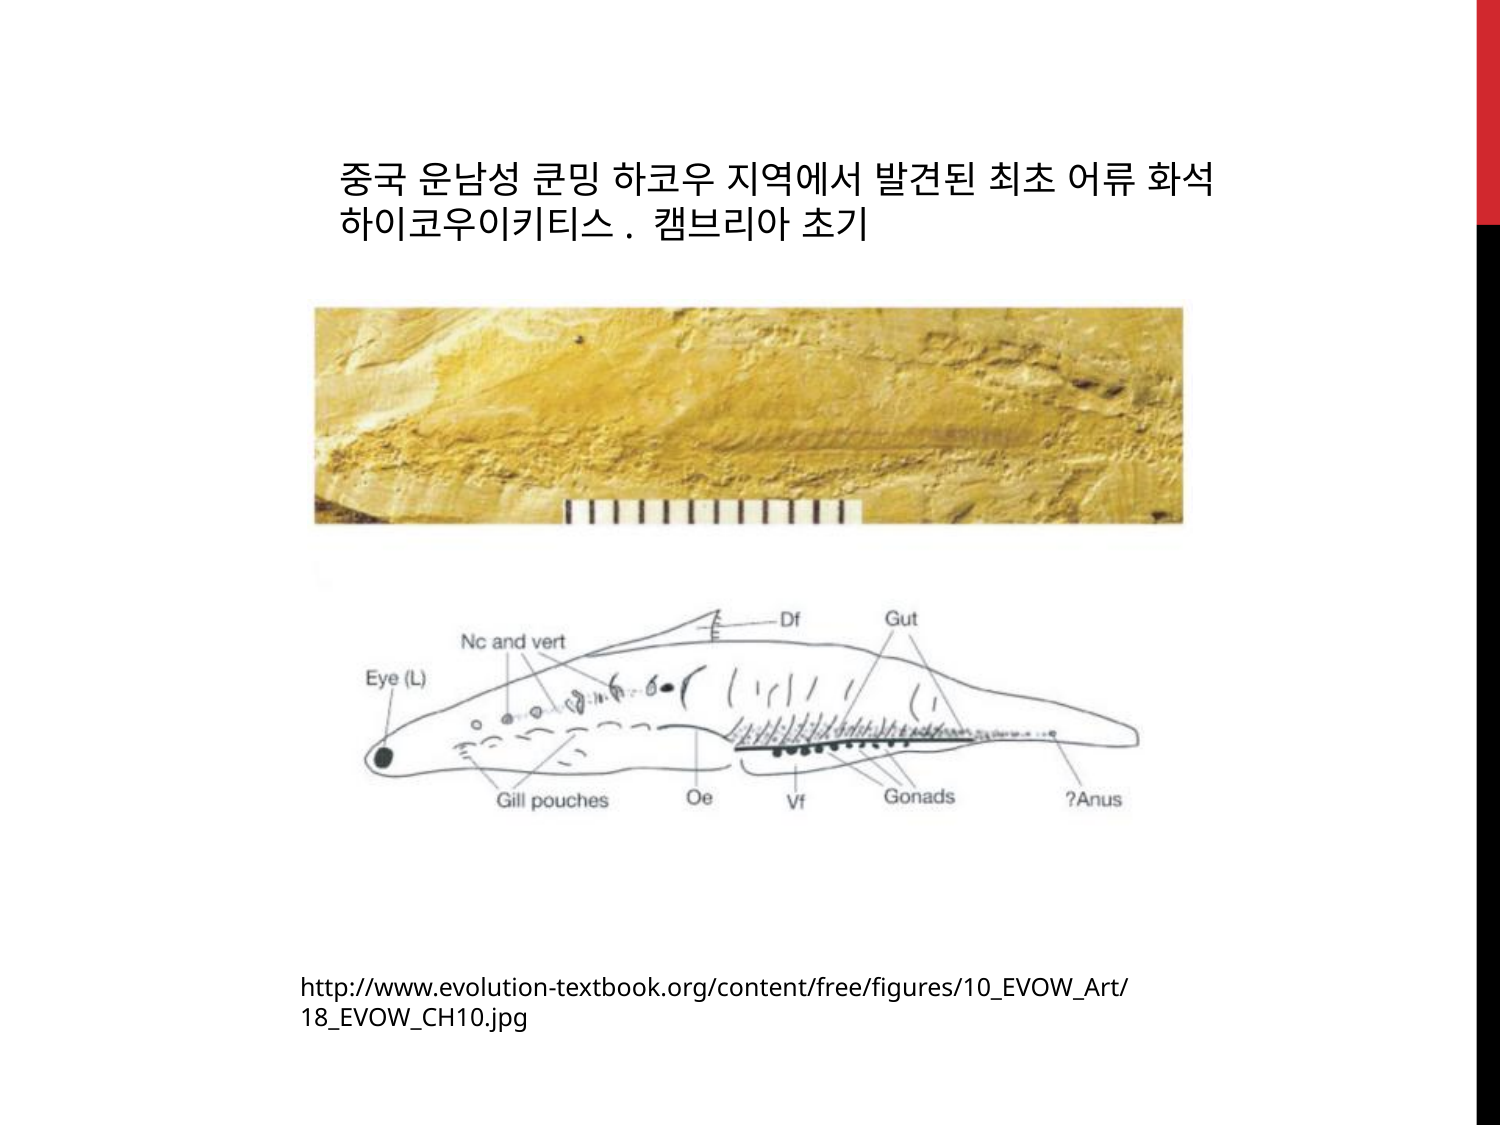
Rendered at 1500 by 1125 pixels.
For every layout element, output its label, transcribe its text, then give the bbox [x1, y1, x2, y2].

picture [306, 298, 1194, 827]
text_box 중국 운남성 쿤밍 하코우 지역에서 발견된 최초 어류 화석 하이코우이키티스. 캠브리아 초기 [324, 148, 1270, 254]
text_box http://www.evolution-textbook.org/content/free/figures/10_EVOW_Art/18_EVOW_CH10.jpg [285, 964, 1228, 1039]
